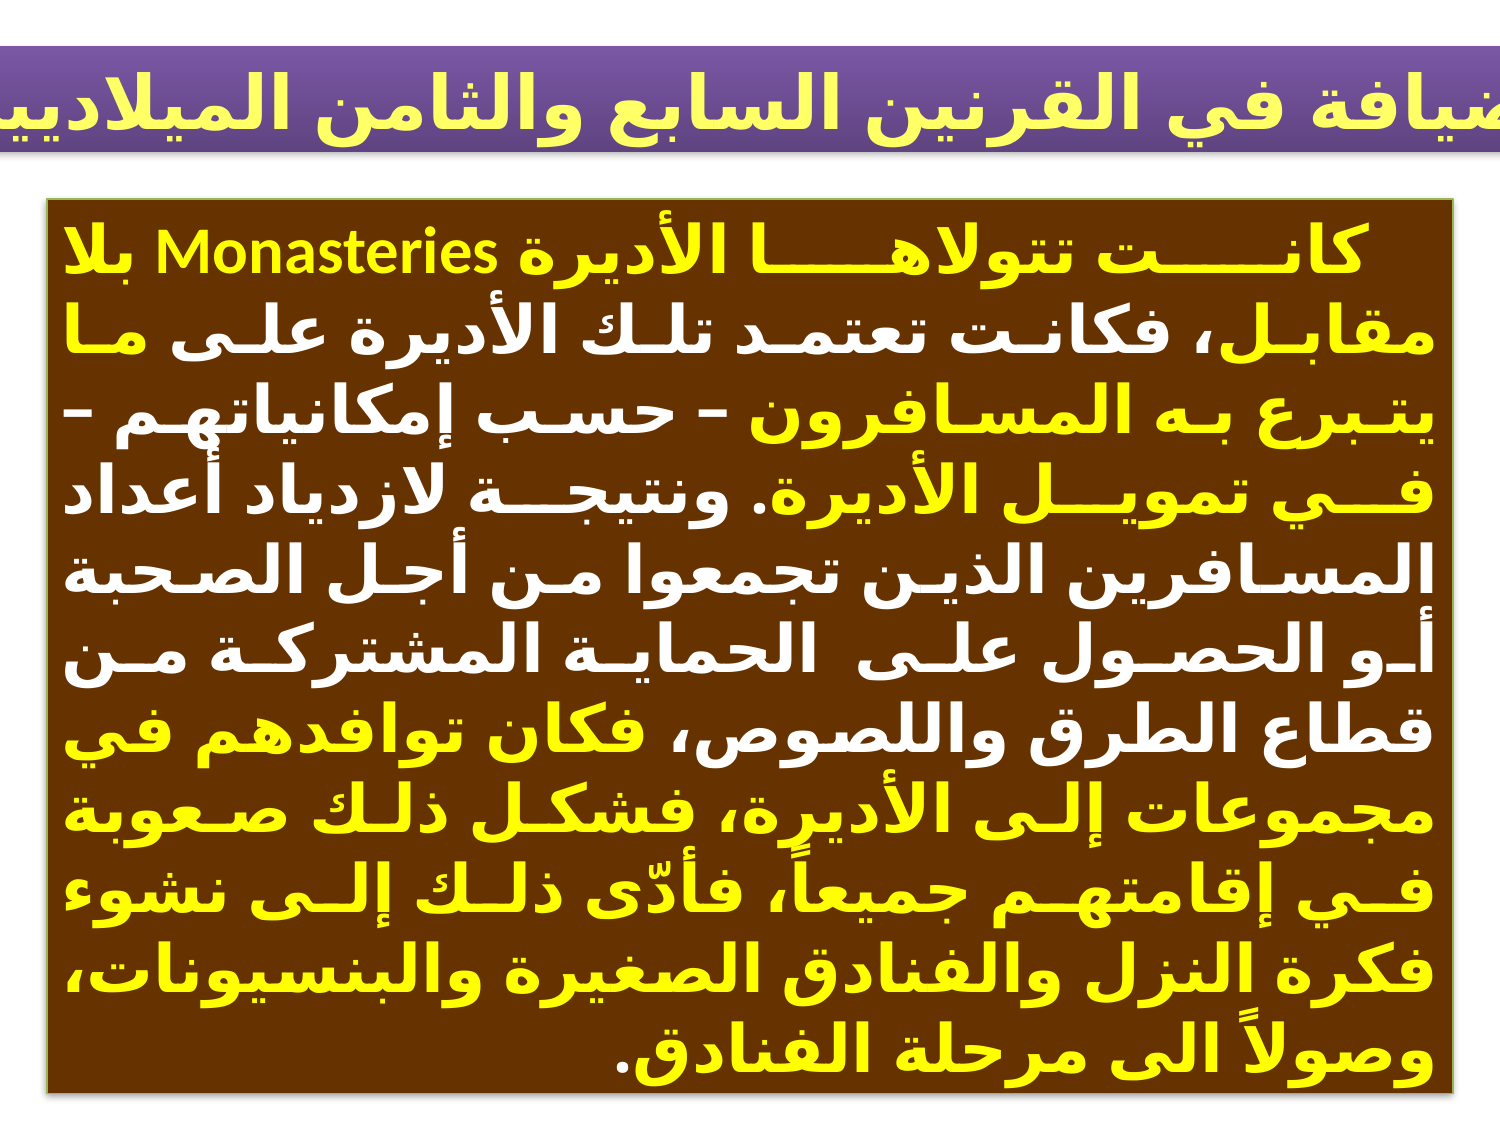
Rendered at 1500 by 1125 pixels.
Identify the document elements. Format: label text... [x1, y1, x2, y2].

text_box كانت تتولاها الأديرة Monasteries بلا مقابل، فكانت تعتمد تلك الأديرة على ما يتبرع به المسافرون – حسب إمكانياتهم – في تمويل الأديرة. ونتيجة لازدياد أعداد المسافرين الذين تجمعوا من أجل الصحبة أو الحصول على الحماية المشتركة من قطاع الطرق واللصوص، فكان توافدهم في مجموعات إلى الأديرة، فشكل ذلك صعوبة في إقامتهم جميعاً، فأدّى ذلك إلى نشوء فكرة النزل والفنادق الصغيرة والبنسيونات، وصولاً الى مرحلة الفنادق. [46, 198, 1454, 1094]
text_box الضيافة في القرنين السابع والثامن الميلاديين [0, 46, 1500, 152]
